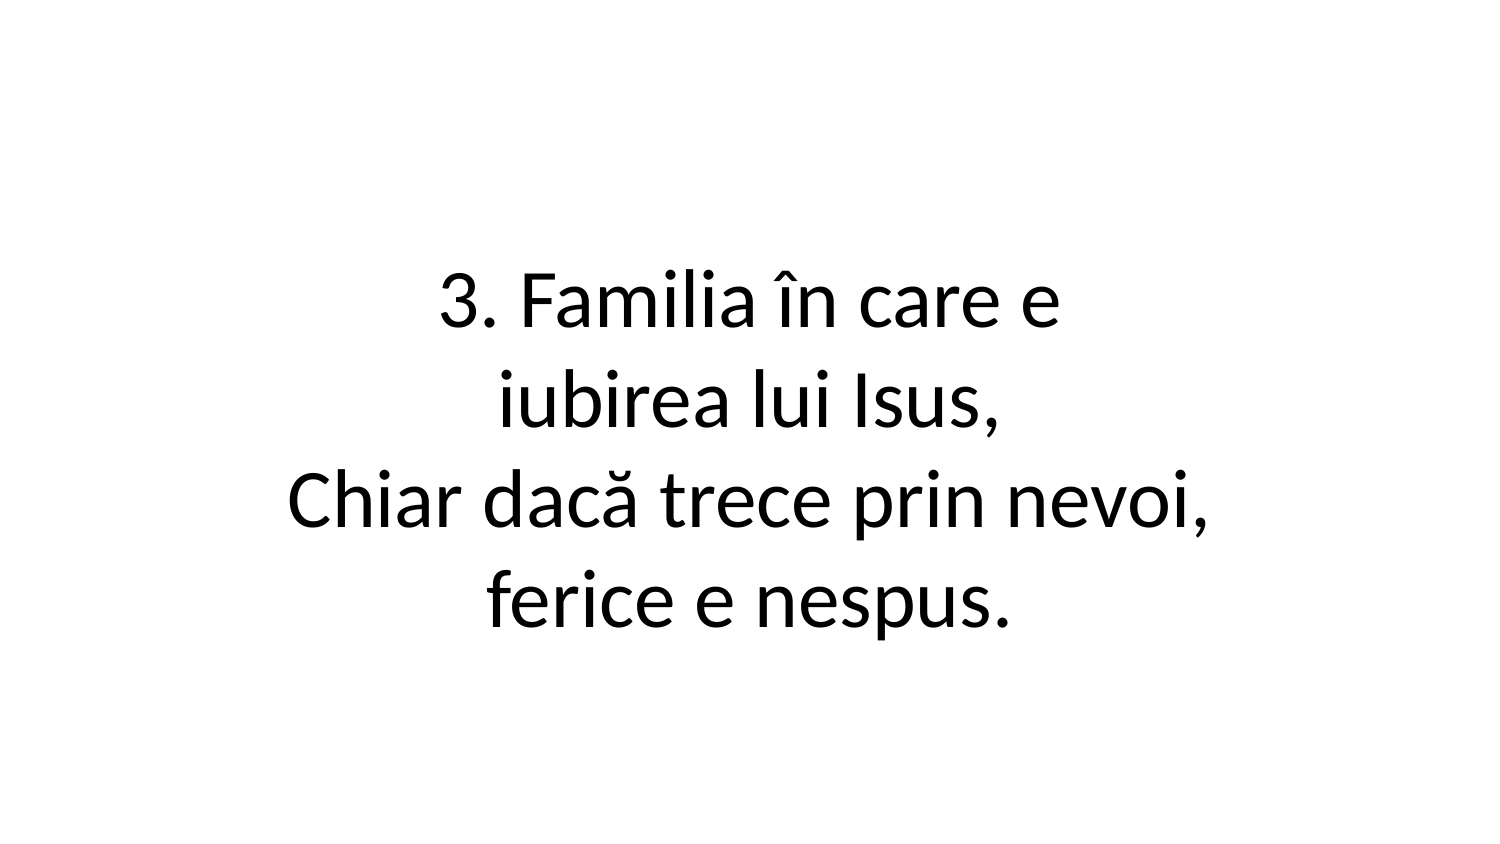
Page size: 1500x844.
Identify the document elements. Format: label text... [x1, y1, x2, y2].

text_box 3. Familia în care e iubirea lui Isus, Chiar dacă trece prin nevoi, ferice e nespus. [272, 192, 1228, 652]
